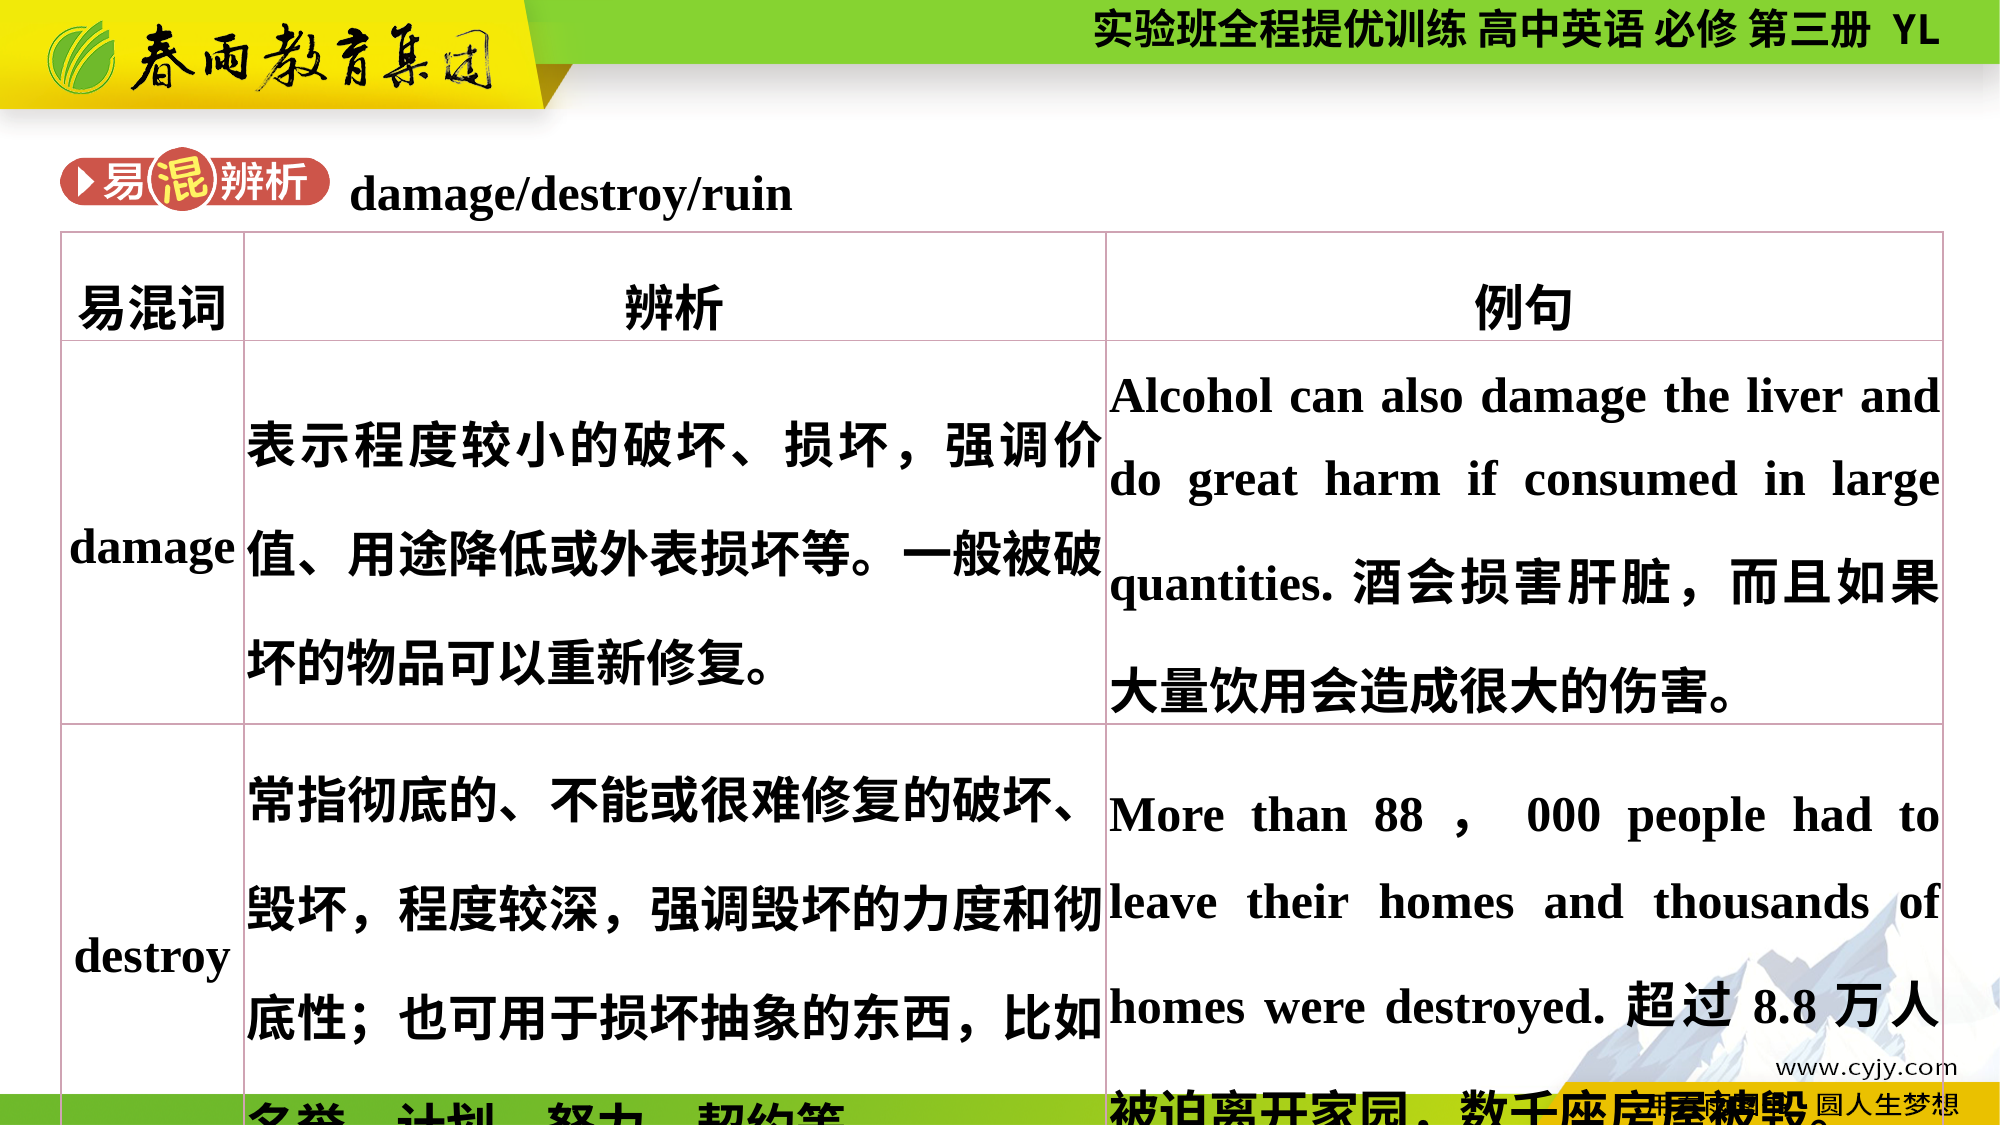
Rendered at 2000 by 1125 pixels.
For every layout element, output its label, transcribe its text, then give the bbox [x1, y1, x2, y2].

table_cell damage [62, 341, 243, 723]
table_cell Alcohol can also damage the liver and do great harm if consumed in large quantities.酒会损害肝脏，而且如果大量饮用会造成很大的伤害。 [1107, 341, 1942, 723]
list damage/destroy/ruin [59, 122, 1944, 218]
table_cell 表示程度较小的破坏、损坏，强调价值、用途降低或外表损坏等。一般被破坏的物品可以重新修复。 [245, 341, 1105, 723]
table_cell More than 88，000 people had to leave their homes and thousands of homes were destroyed.超过8.8万人被迫离开家园，数千座房屋被毁。 [1107, 725, 1942, 1125]
table_header 易混词 [62, 233, 243, 340]
table_cell destroy [62, 725, 243, 1125]
table_header 辨析 [245, 233, 1105, 340]
table_cell 常指彻底的、不能或很难修复的破坏、毁坏，程度较深，强调毁坏的力度和彻底性；也可用于损坏抽象的东西，比如名誉、计划、努力、契约等。 [245, 725, 1105, 1125]
table_header 例句 [1107, 233, 1942, 340]
picture [0, 0, 2000, 1125]
